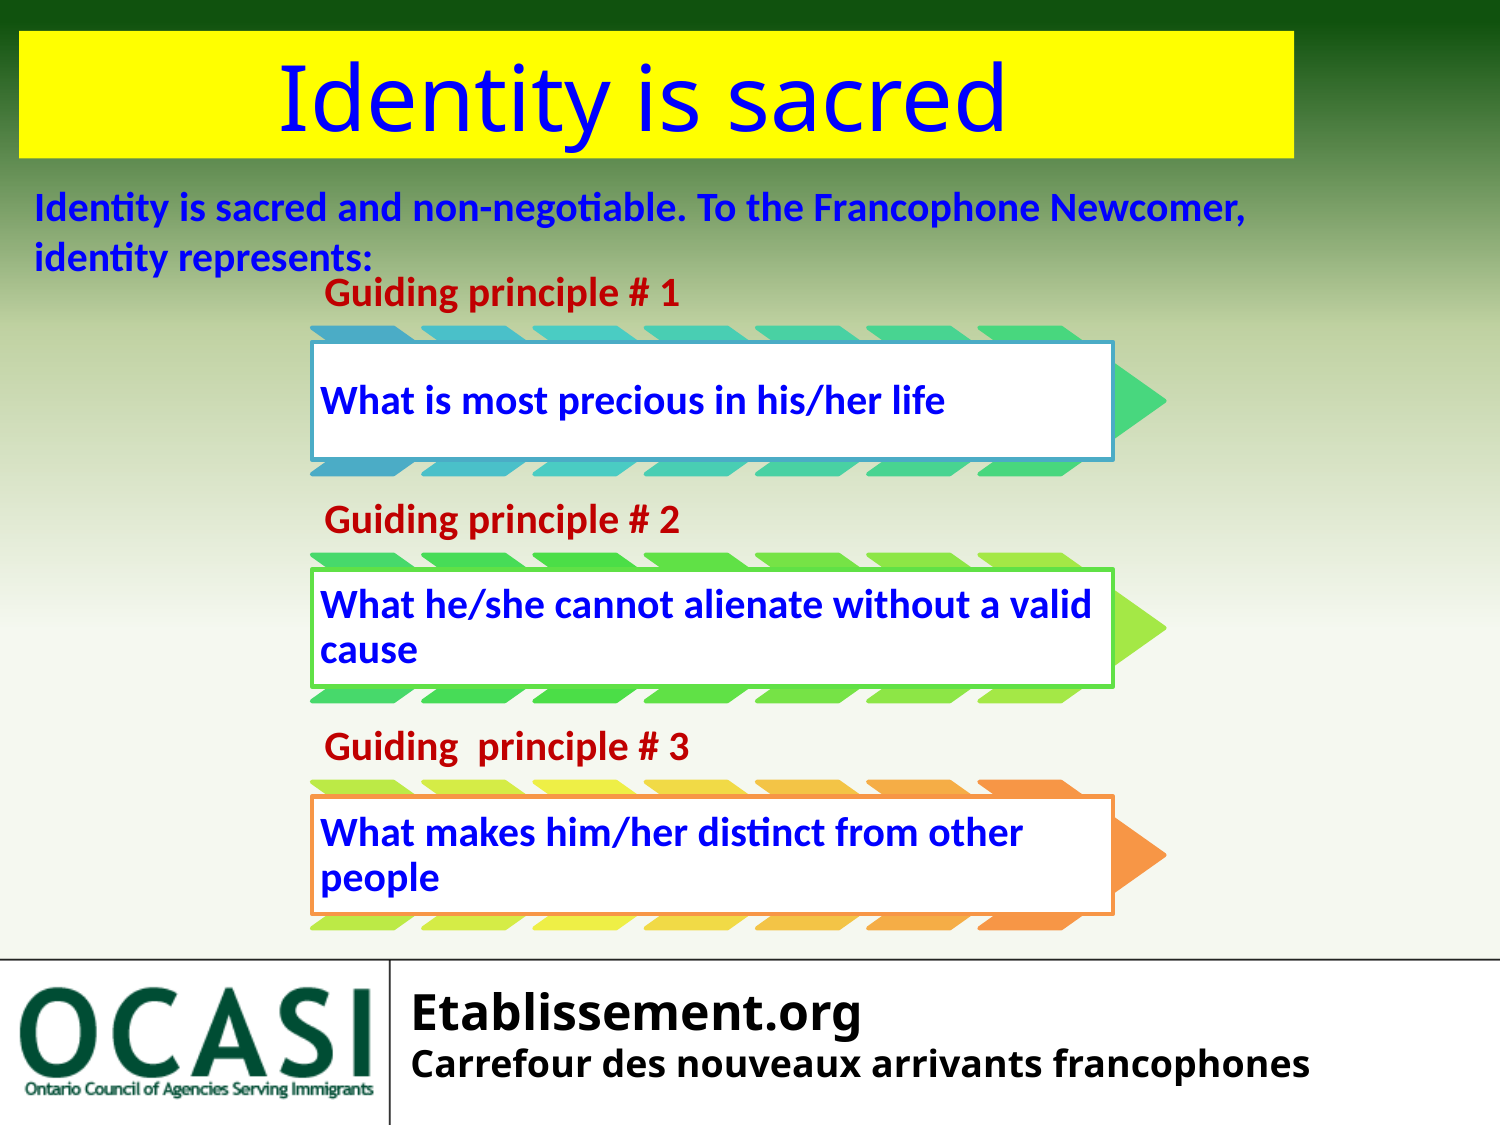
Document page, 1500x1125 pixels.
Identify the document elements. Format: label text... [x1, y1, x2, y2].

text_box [52, 255, 1424, 929]
text_box Etablissement.org Carrefour des nouveaux arrivants francophones [395, 972, 1400, 1093]
picture [0, 0, 1500, 1125]
text_box Identity is sacred [19, 30, 1295, 113]
text_box Identity is sacred and non-negotiable. To the Francophone Newcomer, identity represents: [19, 113, 1370, 953]
